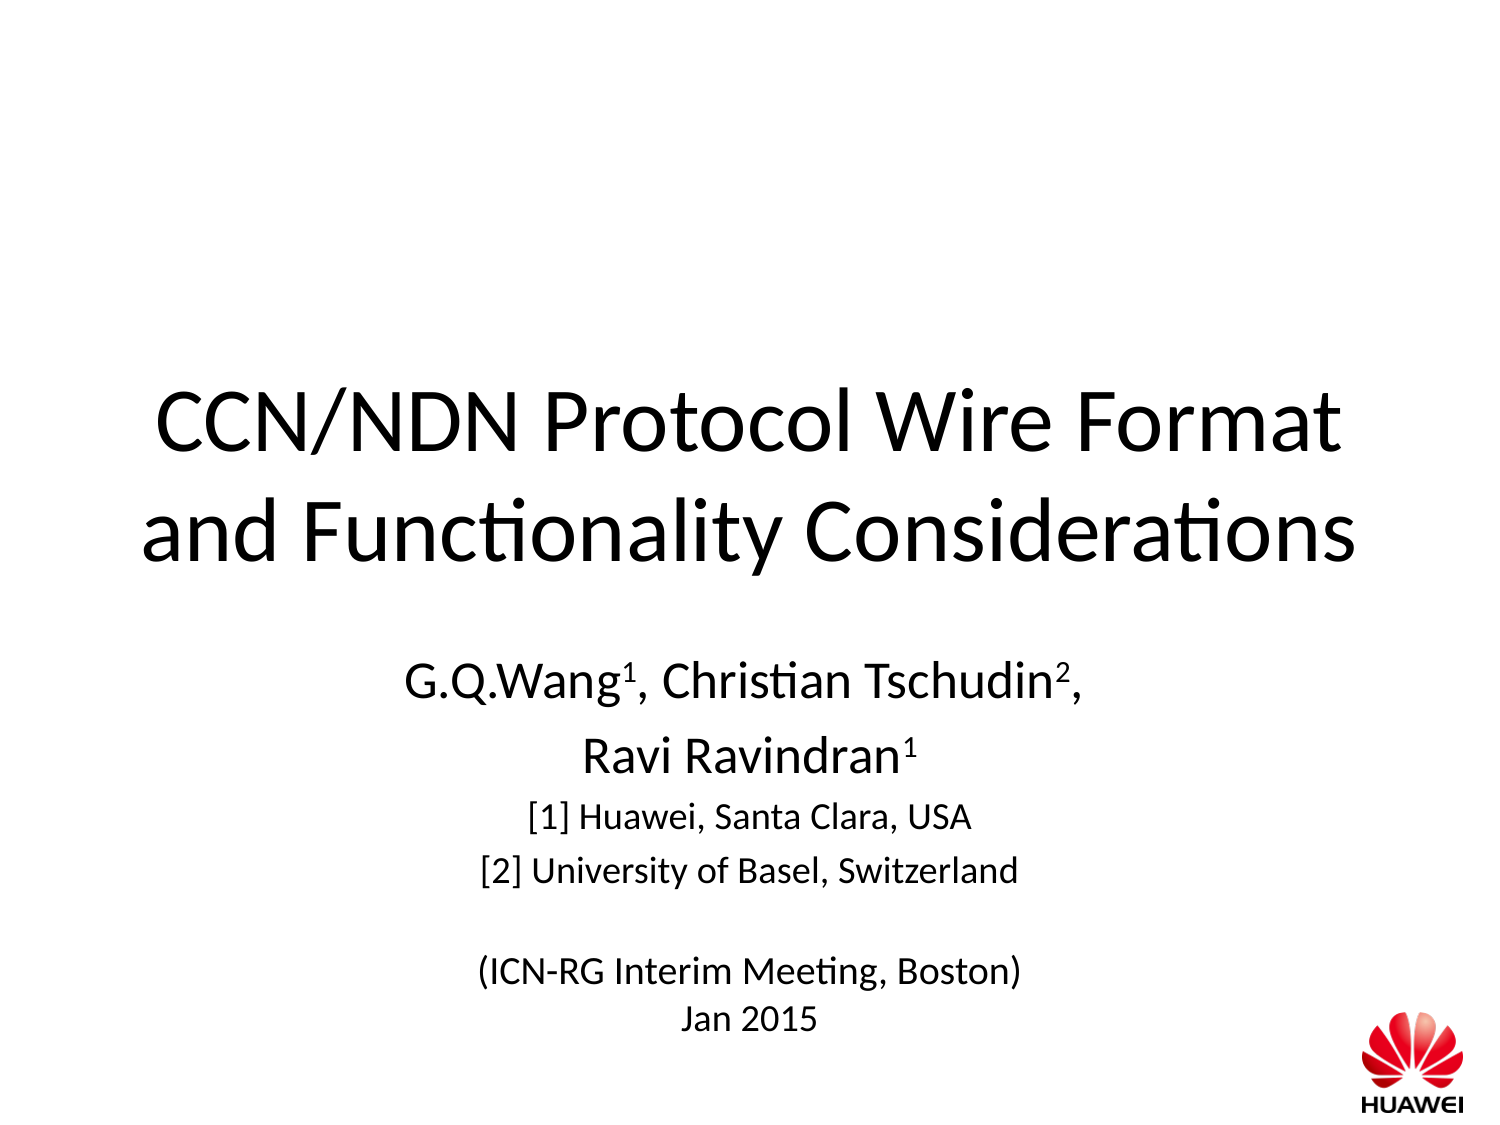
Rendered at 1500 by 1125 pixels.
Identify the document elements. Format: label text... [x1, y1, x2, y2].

picture [1362, 1012, 1463, 1113]
title CCN/NDN Protocol Wire Format and Functionality Considerations [112, 349, 1388, 591]
subtitle G.Q.Wang1, Christian Tschudin2, Ravi Ravindran1 [1] Huawei, Santa Clara, USA [2] University of Basel, Switzerland (ICN-RG Interim Meeting, Boston) Jan 2015 [225, 637, 1275, 1050]
